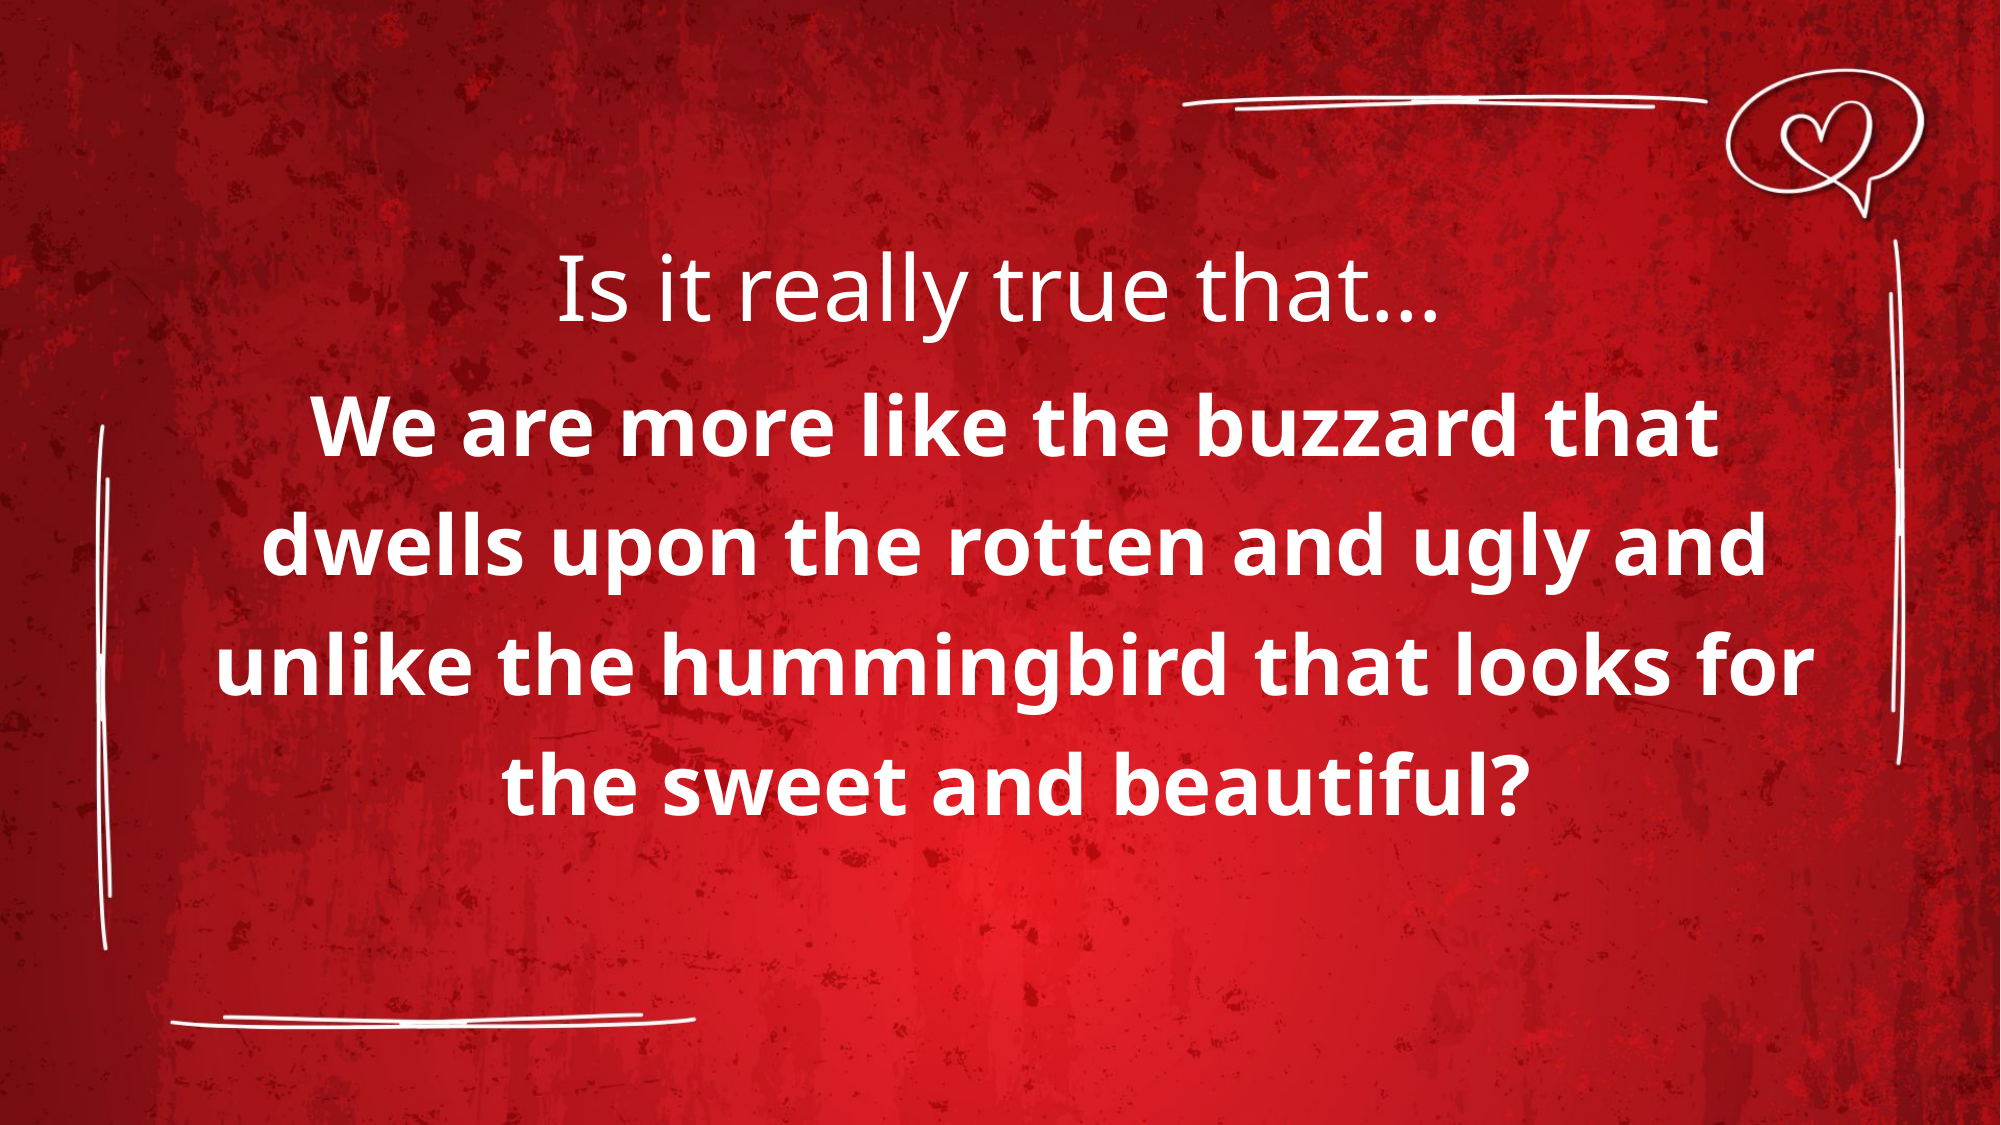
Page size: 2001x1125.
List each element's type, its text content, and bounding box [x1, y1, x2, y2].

title Is it really true that… [277, 206, 1723, 349]
list We are more like the buzzard that dwells upon the rotten and ugly and unlike the hummingbird that looks for the sweet and beautiful? [166, 329, 1866, 855]
picture [0, 0, 2001, 1125]
